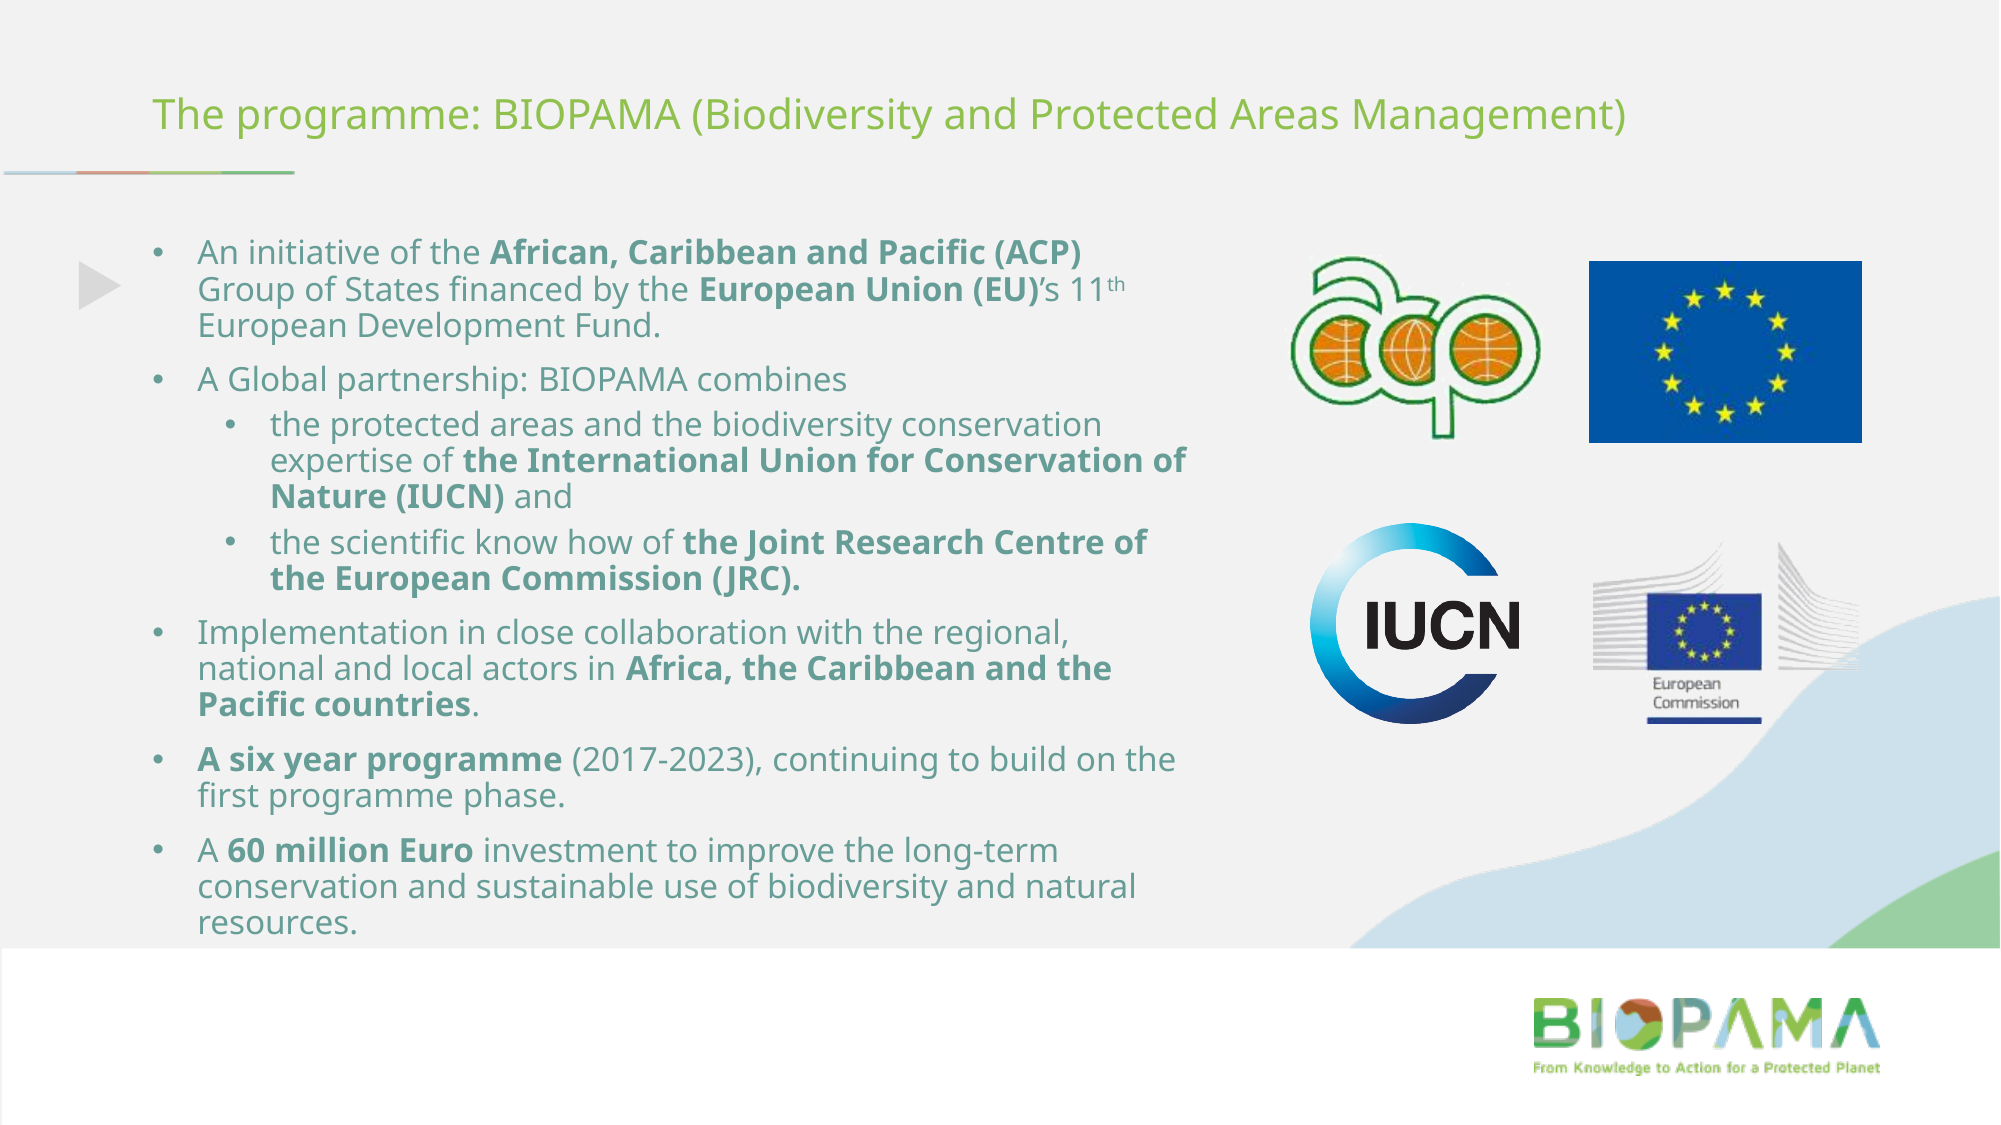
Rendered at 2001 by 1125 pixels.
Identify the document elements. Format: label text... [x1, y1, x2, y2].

list An initiative of the African, Caribbean and Pacific (ACP) Group of States financed by the European Union (EU)’s 11th European Development Fund. A Global partnership: BIOPAMA combines the protected areas and the biodiversity conservation expertise of the International Union for Conservation of Nature (IUCN) and the scientific know how of the Joint Research Centre of the European Commission (JRC). Implementation in close collaboration with the regional, national and local actors in Africa, the Caribbean and the Pacific countries. A six year programme (2017-2023), continuing to build on the first programme phase. A 60 million Euro investment to improve the long-term conservation and sustainable use of biodiversity and natural resources. [137, 228, 1203, 951]
picture [1534, 998, 1880, 1076]
picture [0, 171, 301, 178]
picture [1285, 255, 1544, 443]
picture [1589, 261, 1862, 443]
footer The programme: BIOPAMA (Biodiversity and Protected Areas Management) [137, 83, 1790, 144]
picture [1310, 523, 2001, 948]
